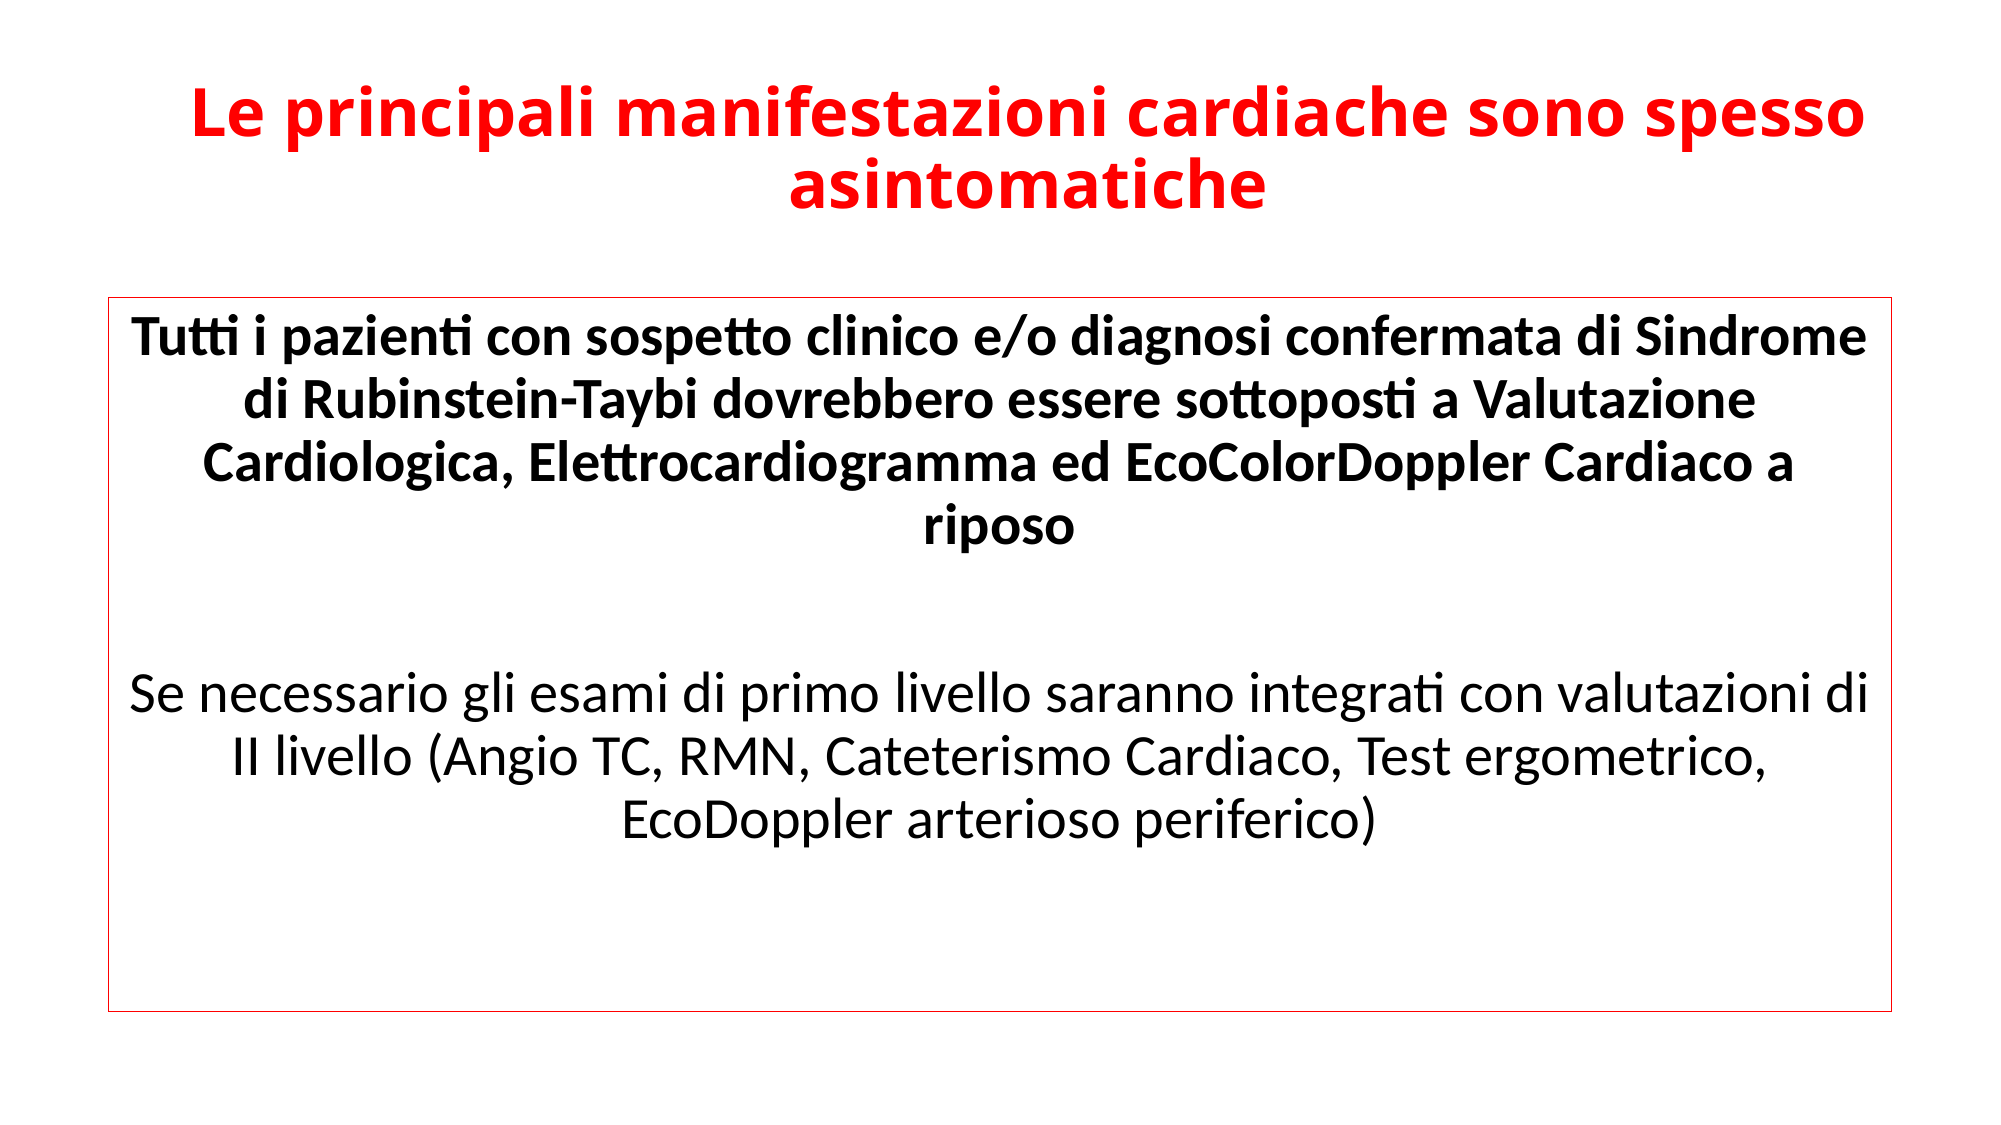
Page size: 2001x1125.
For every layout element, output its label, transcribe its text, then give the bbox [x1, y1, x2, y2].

title Le principali manifestazioni cardiache sono spesso asintomatiche [137, 41, 1920, 260]
list Tutti i pazienti con sospetto clinico e/o diagnosi confermata di Sindrome di Rubinstein-Taybi dovrebbero essere sottoposti a Valutazione Cardiologica, Elettrocardiogramma ed EcoColorDoppler Cardiaco a riposo Se necessario gli esami di primo livello saranno integrati con valutazioni di II livello (Angio TC, RMN, Cateterismo Cardiaco, Test ergometrico, EcoDoppler arterioso periferico) [108, 297, 1892, 1012]
